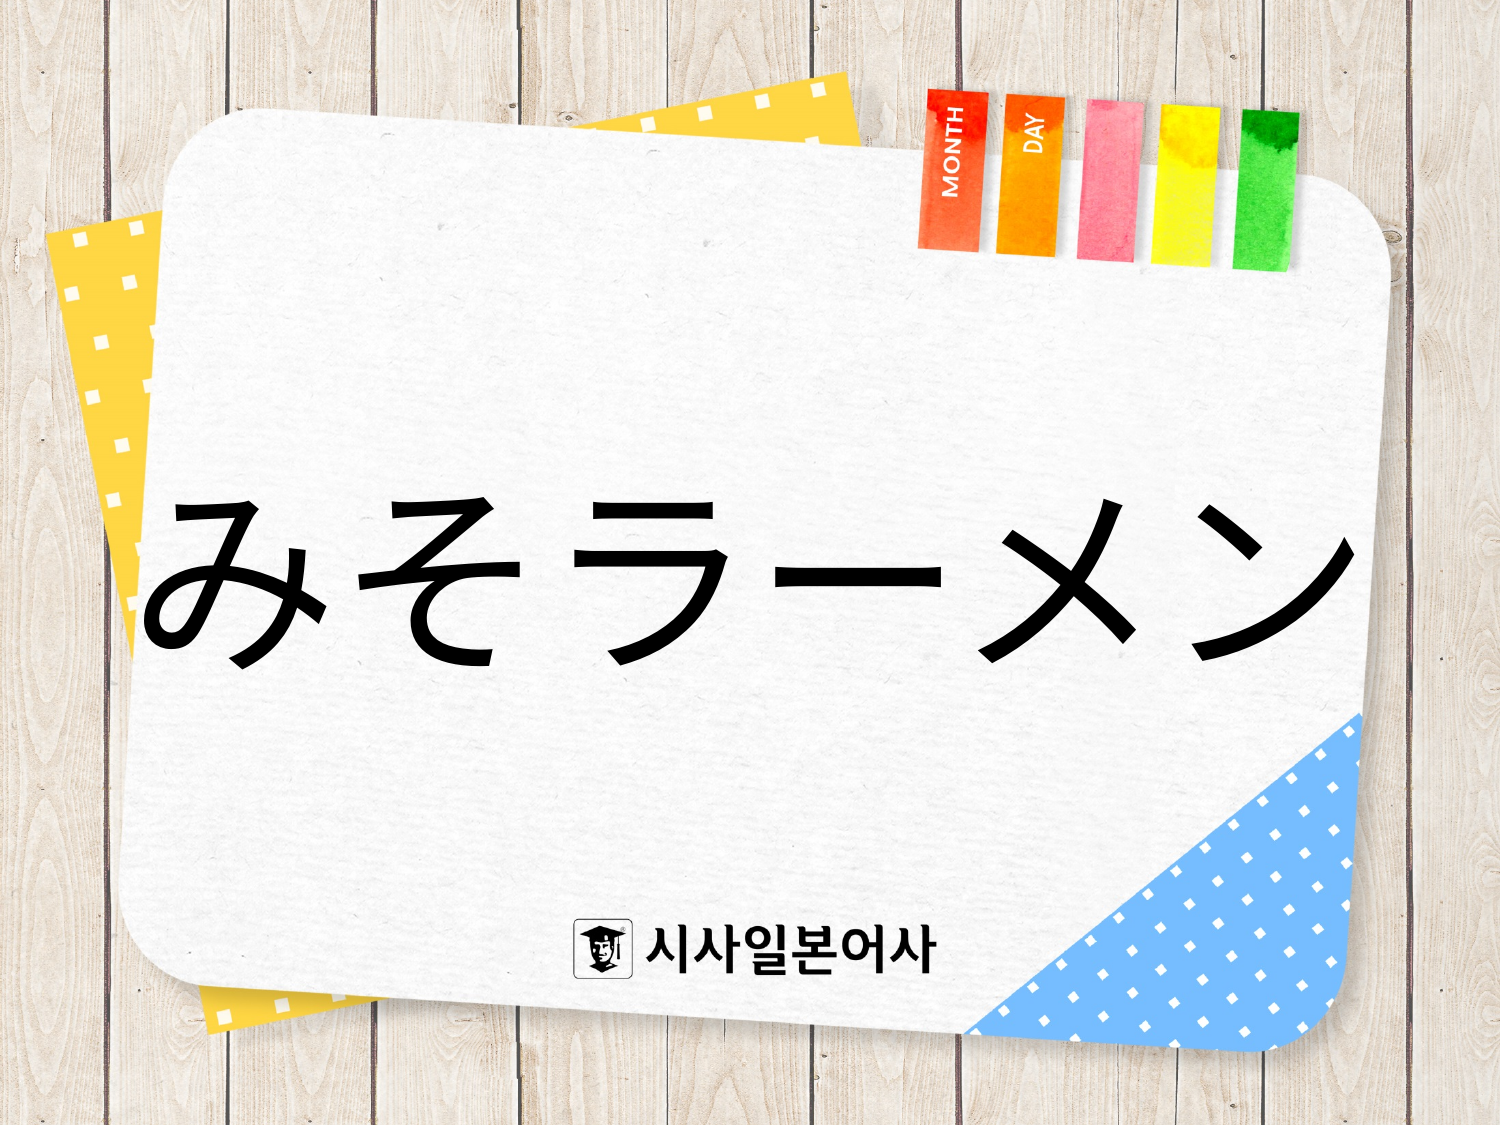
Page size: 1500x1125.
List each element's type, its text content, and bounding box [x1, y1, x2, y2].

picture [0, 0, 1500, 1125]
title みそラーメン [75, 338, 1425, 811]
